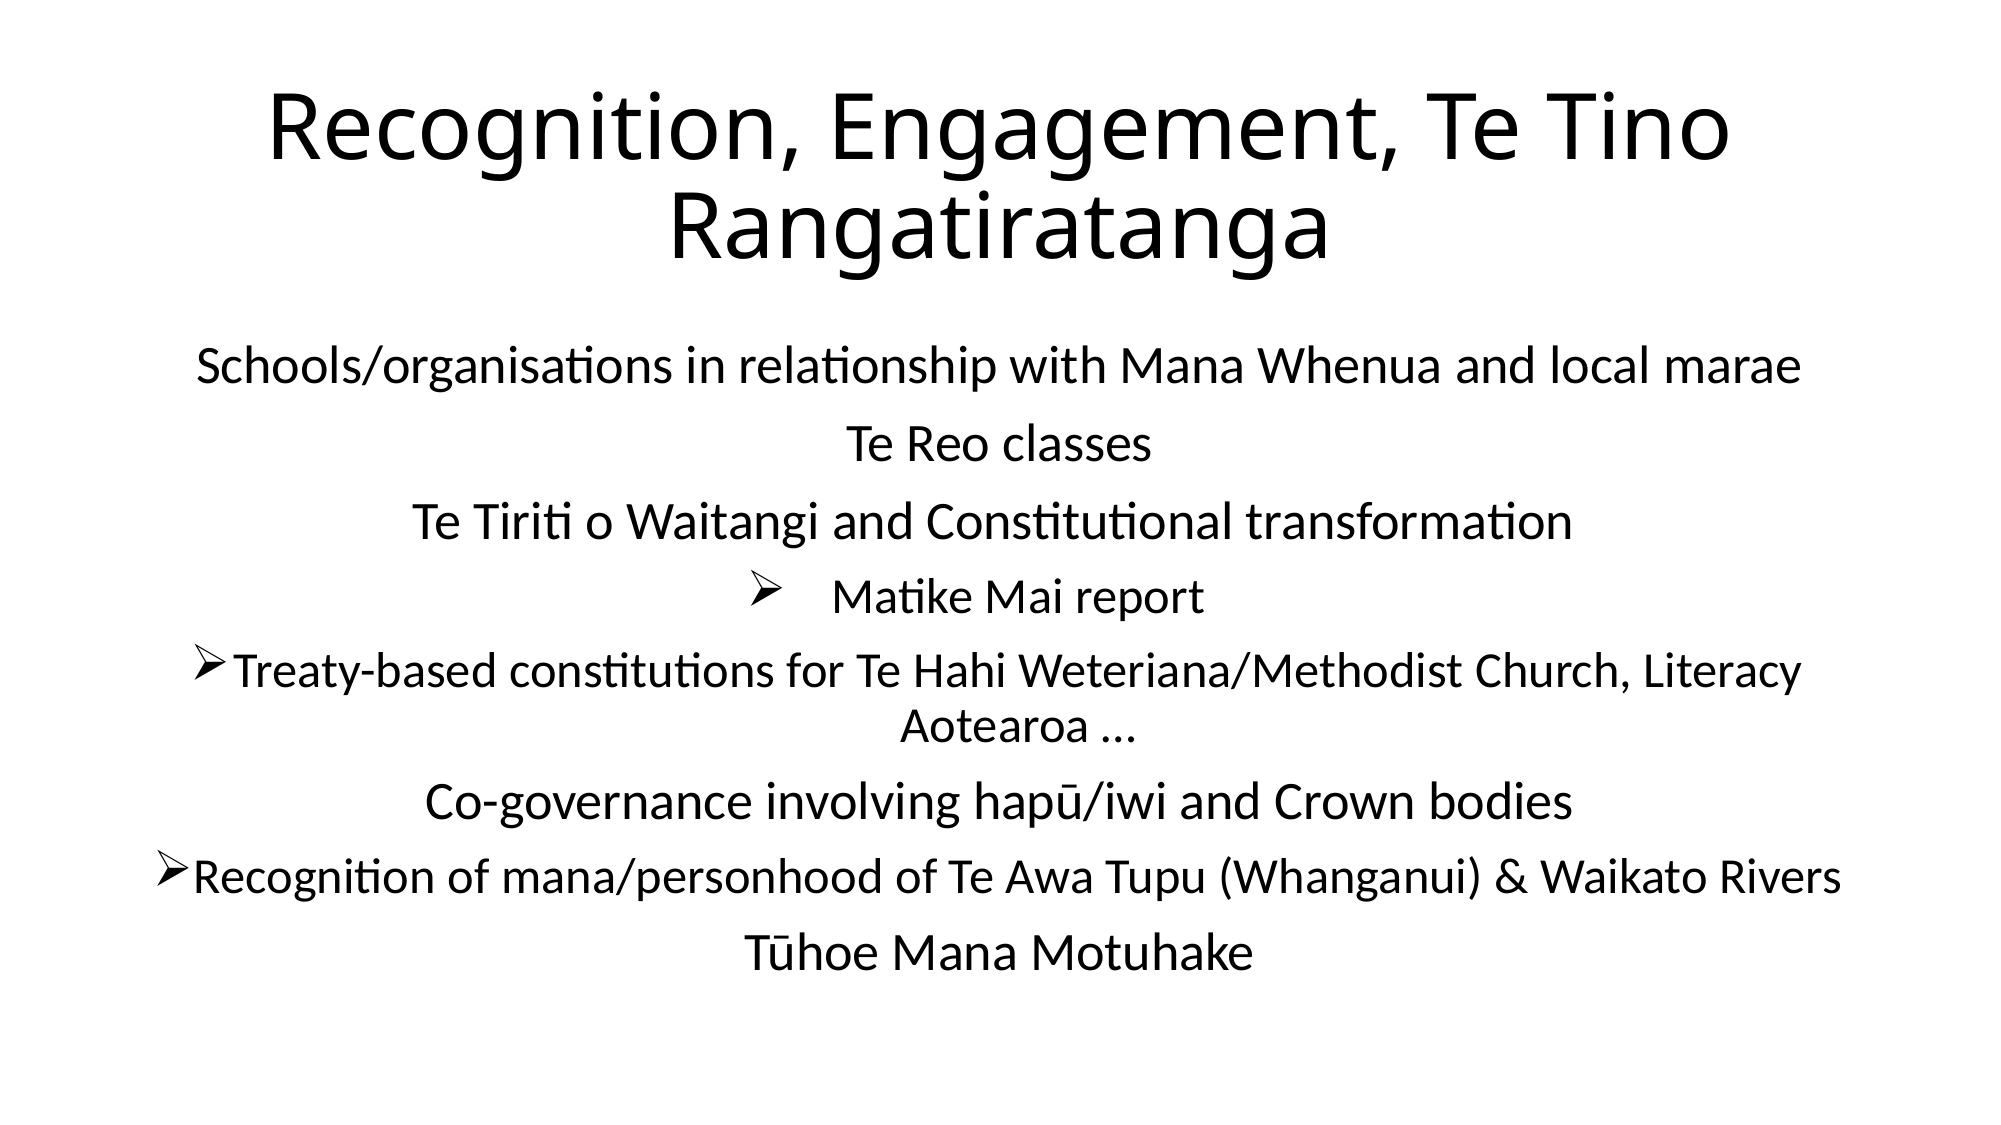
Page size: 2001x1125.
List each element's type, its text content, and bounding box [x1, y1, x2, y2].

title Recognition, Engagement, Te Tino Rangatiratanga [137, 59, 1863, 300]
list Schools/organisations in relationship with Mana Whenua and local marae Te Reo classes Te Tiriti o Waitangi and Constitutional transformation Matike Mai report Treaty-based constitutions for Te Hahi Weteriana/Methodist Church, Literacy Aotearoa … Co-governance involving hapū/iwi and Crown bodies Recognition of mana/personhood of Te Awa Tupu (Whanganui) & Waikato Rivers Tūhoe Mana Motuhake [137, 329, 1863, 1014]
